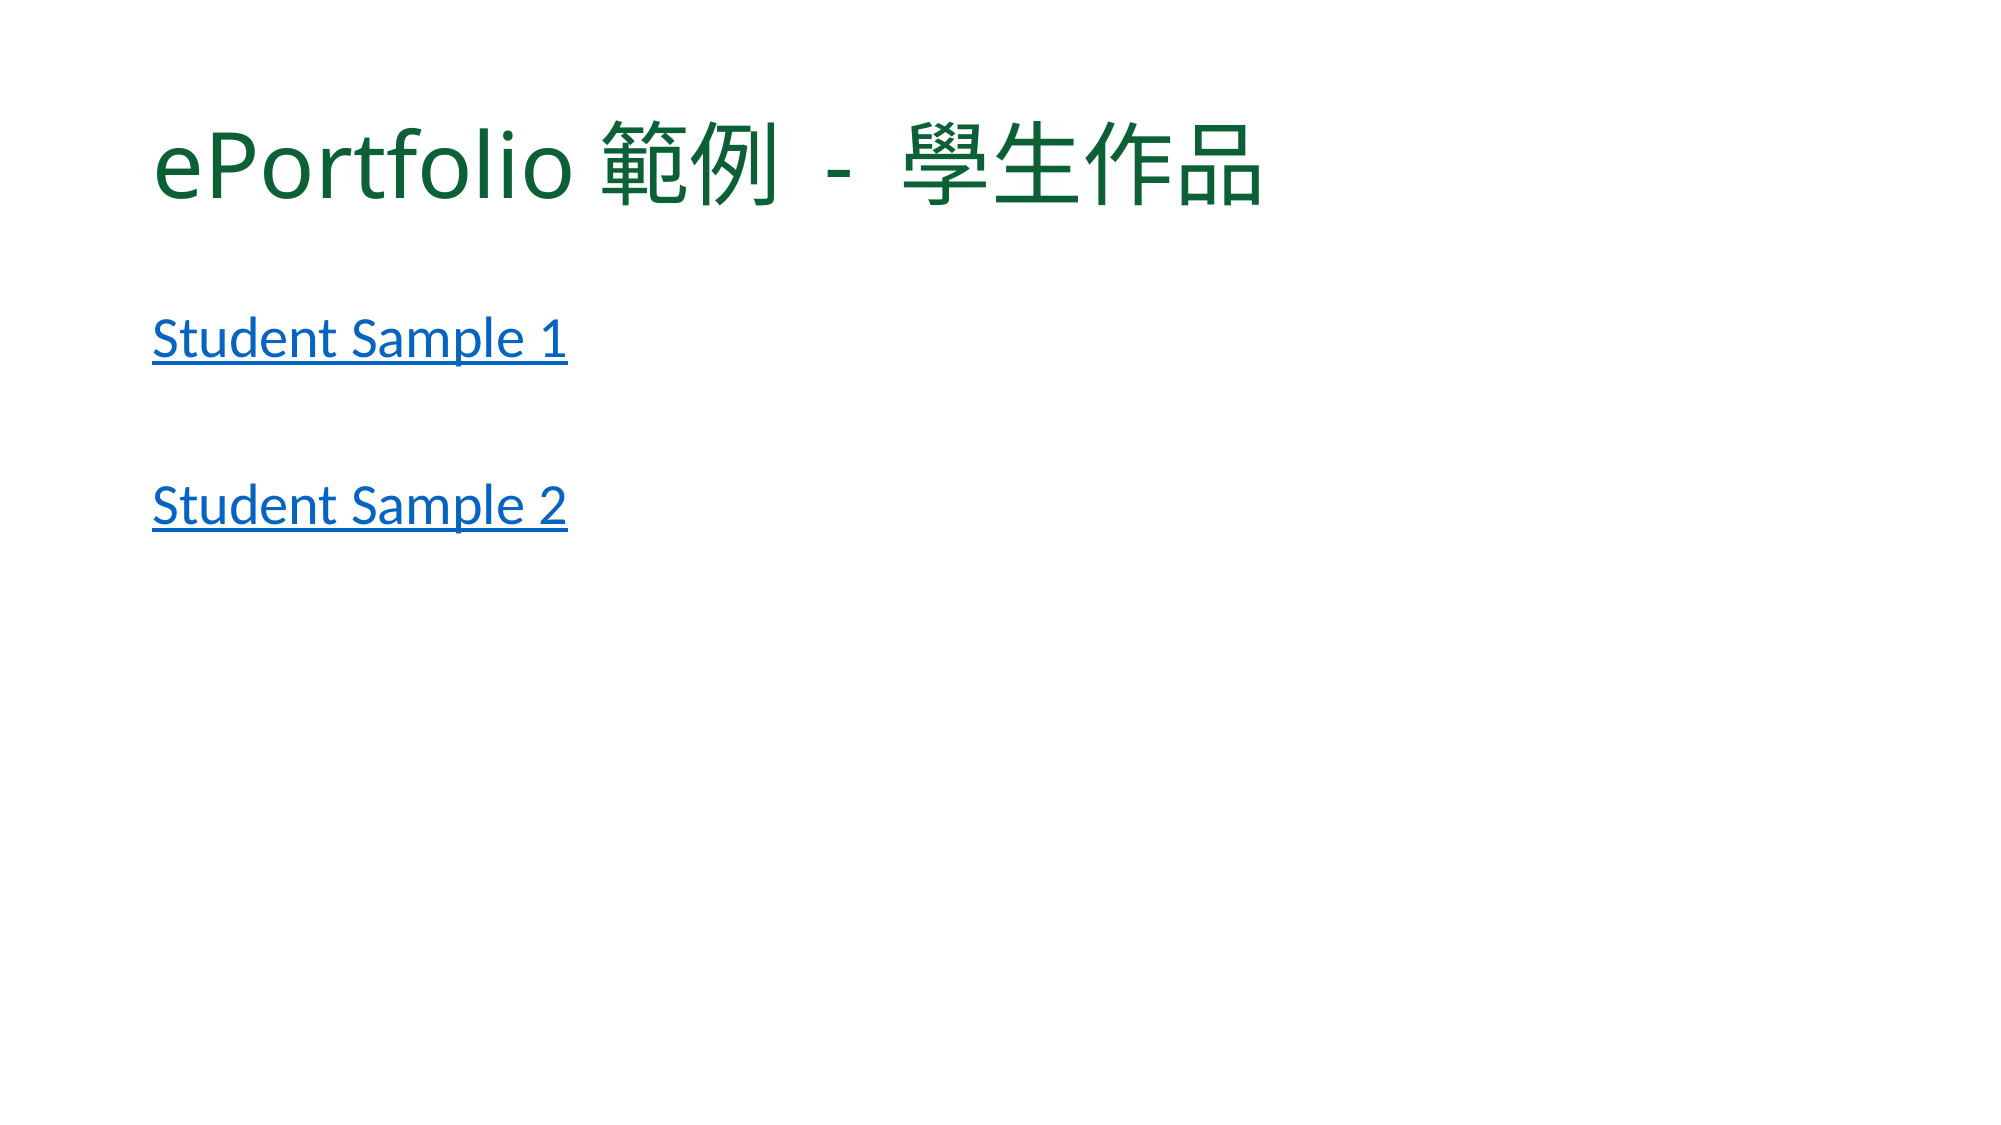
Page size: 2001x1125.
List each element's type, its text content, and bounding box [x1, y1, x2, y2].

title ePortfolio範例 - 學生作品 [137, 59, 1863, 278]
list Student Sample 1 Student Sample 2 [137, 299, 1863, 1014]
